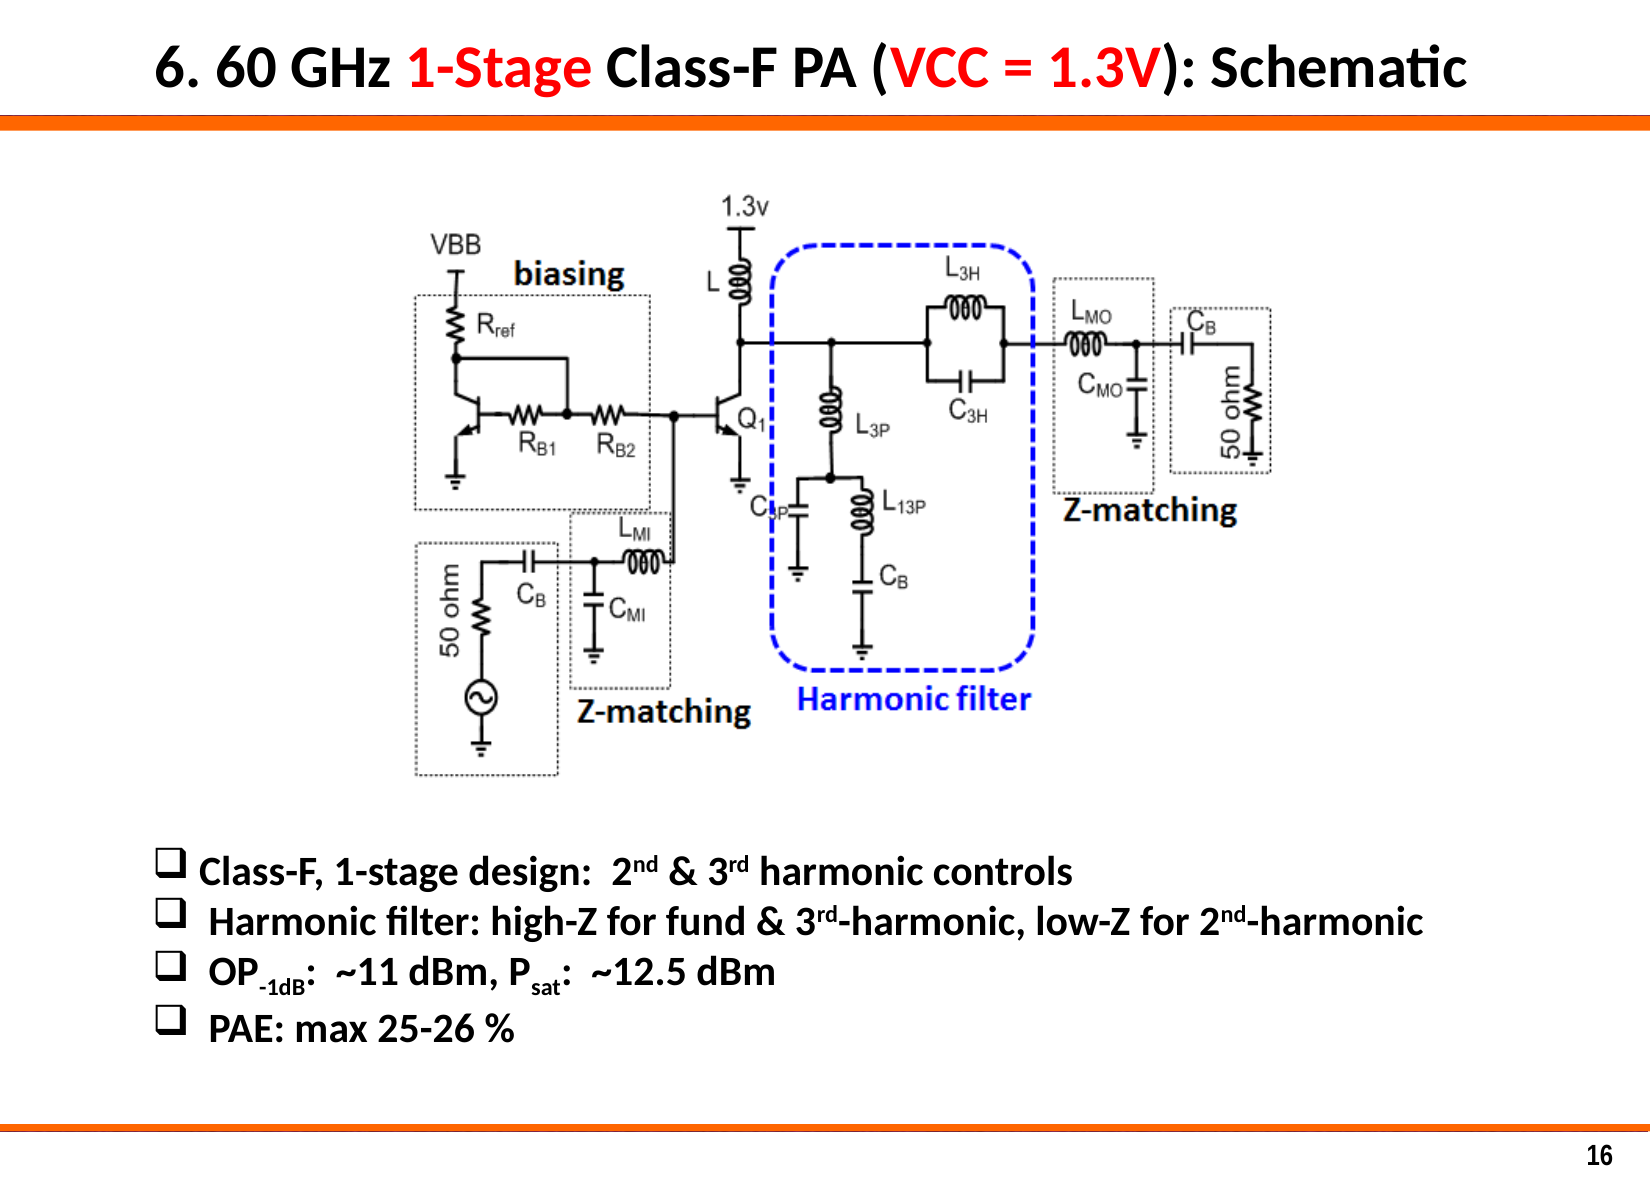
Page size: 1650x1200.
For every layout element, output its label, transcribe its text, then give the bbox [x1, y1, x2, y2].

picture [402, 184, 1280, 783]
text_box Class-F, 1-stage design: 2nd & 3rd harmonic controls Harmonic filter: high-Z for fund & 3rd-harmonic, low-Z for 2nd-harmonic OP-1dB: ~11 dBm, Psat: ~12.5 dBm PAE: max 25-26 % [137, 836, 1511, 1058]
text_box 16 [1105, 1131, 1629, 1176]
title 6. 60 GHz 1-Stage Class-F PA (VCC = 1.3V): Schematic [136, 10, 1487, 116]
